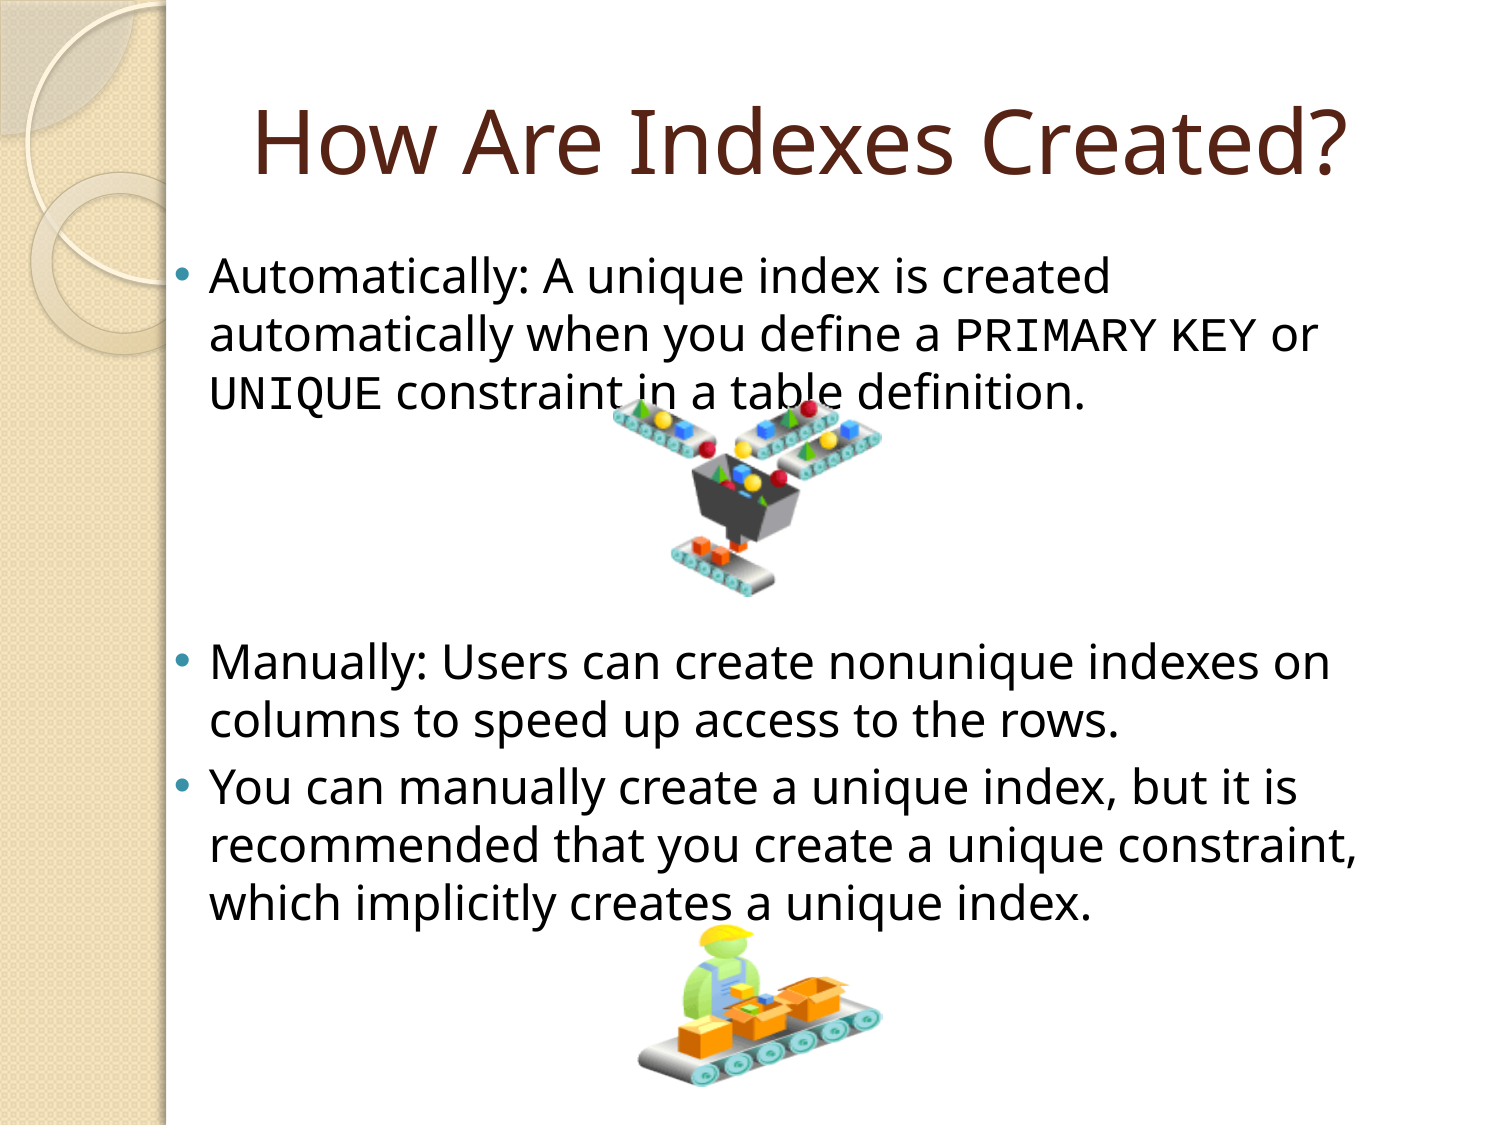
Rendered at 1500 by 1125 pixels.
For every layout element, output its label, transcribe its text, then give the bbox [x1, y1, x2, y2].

picture [637, 924, 884, 1087]
picture [612, 399, 882, 598]
list Automatically: A unique index is created automatically when you define a PRIMARY KEY or UNIQUE constraint in a table definition. Manually: Users can create nonunique indexes on columns to speed up access to the rows. You can manually create a unique index, but it is recommended that you create a unique constraint, which implicitly creates a unique index. [99, 237, 1399, 950]
title How Are Indexes Created? [235, 45, 1466, 233]
